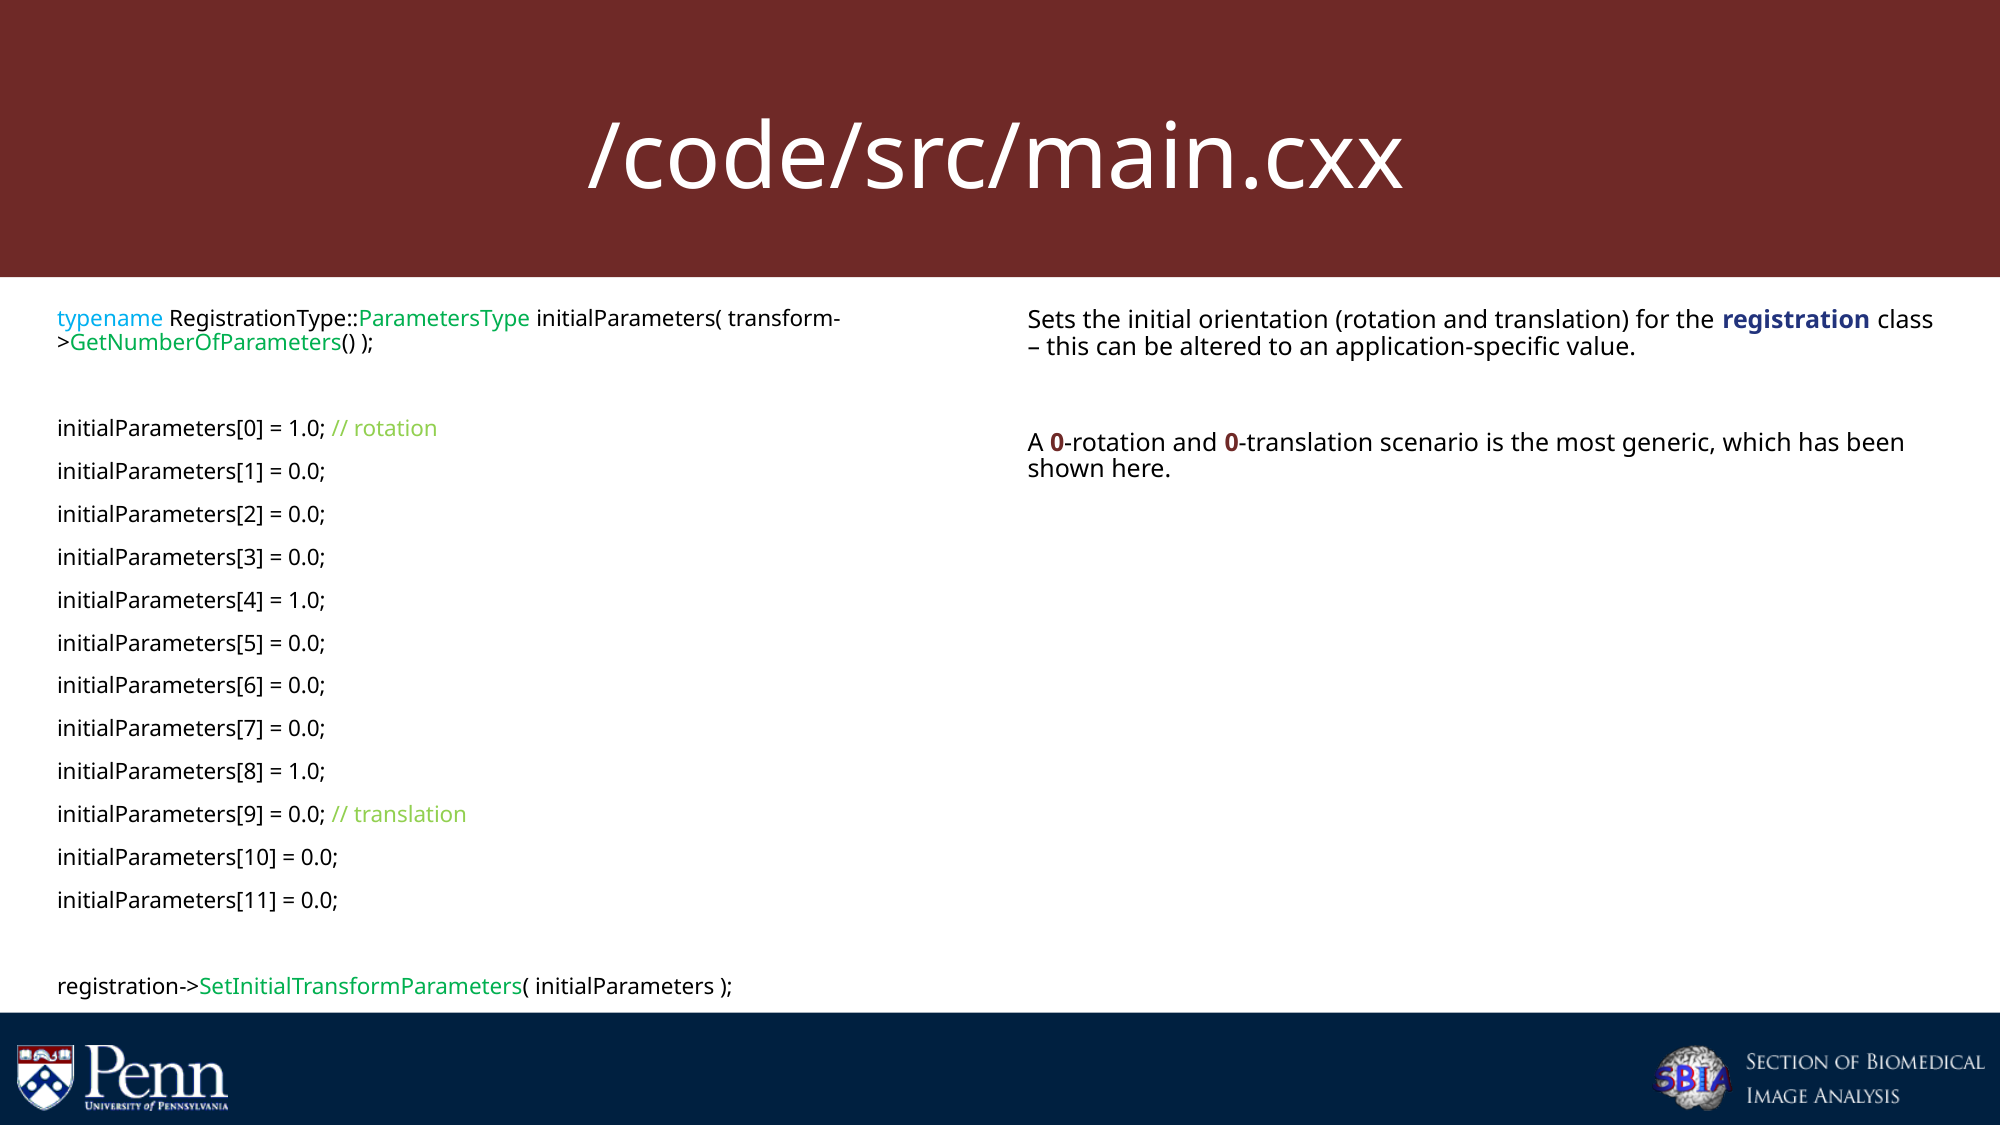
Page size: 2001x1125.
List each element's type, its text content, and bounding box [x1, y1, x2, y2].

list typename RegistrationType::ParametersType initialParameters( transform->GetNumberOfParameters() ); initialParameters[0] = 1.0; // rotation initialParameters[1] = 0.0; initialParameters[2] = 0.0; initialParameters[3] = 0.0; initialParameters[4] = 1.0; initialParameters[5] = 0.0; initialParameters[6] = 0.0; initialParameters[7] = 0.0; initialParameters[8] = 1.0; initialParameters[9] = 0.0; // translation initialParameters[10] = 0.0; initialParameters[11] = 0.0; registration->SetInitialTransformParameters( initialParameters ); [42, 299, 988, 1014]
picture [17, 1045, 228, 1111]
picture [1652, 1044, 1985, 1112]
list Sets the initial orientation (rotation and translation) for the registration class – this can be altered to an application-specific value. A 0-rotation and 0-translation scenario is the most generic, which has been shown here. [1012, 299, 1952, 1014]
title /code/src/main.cxx [42, 43, 1952, 275]
